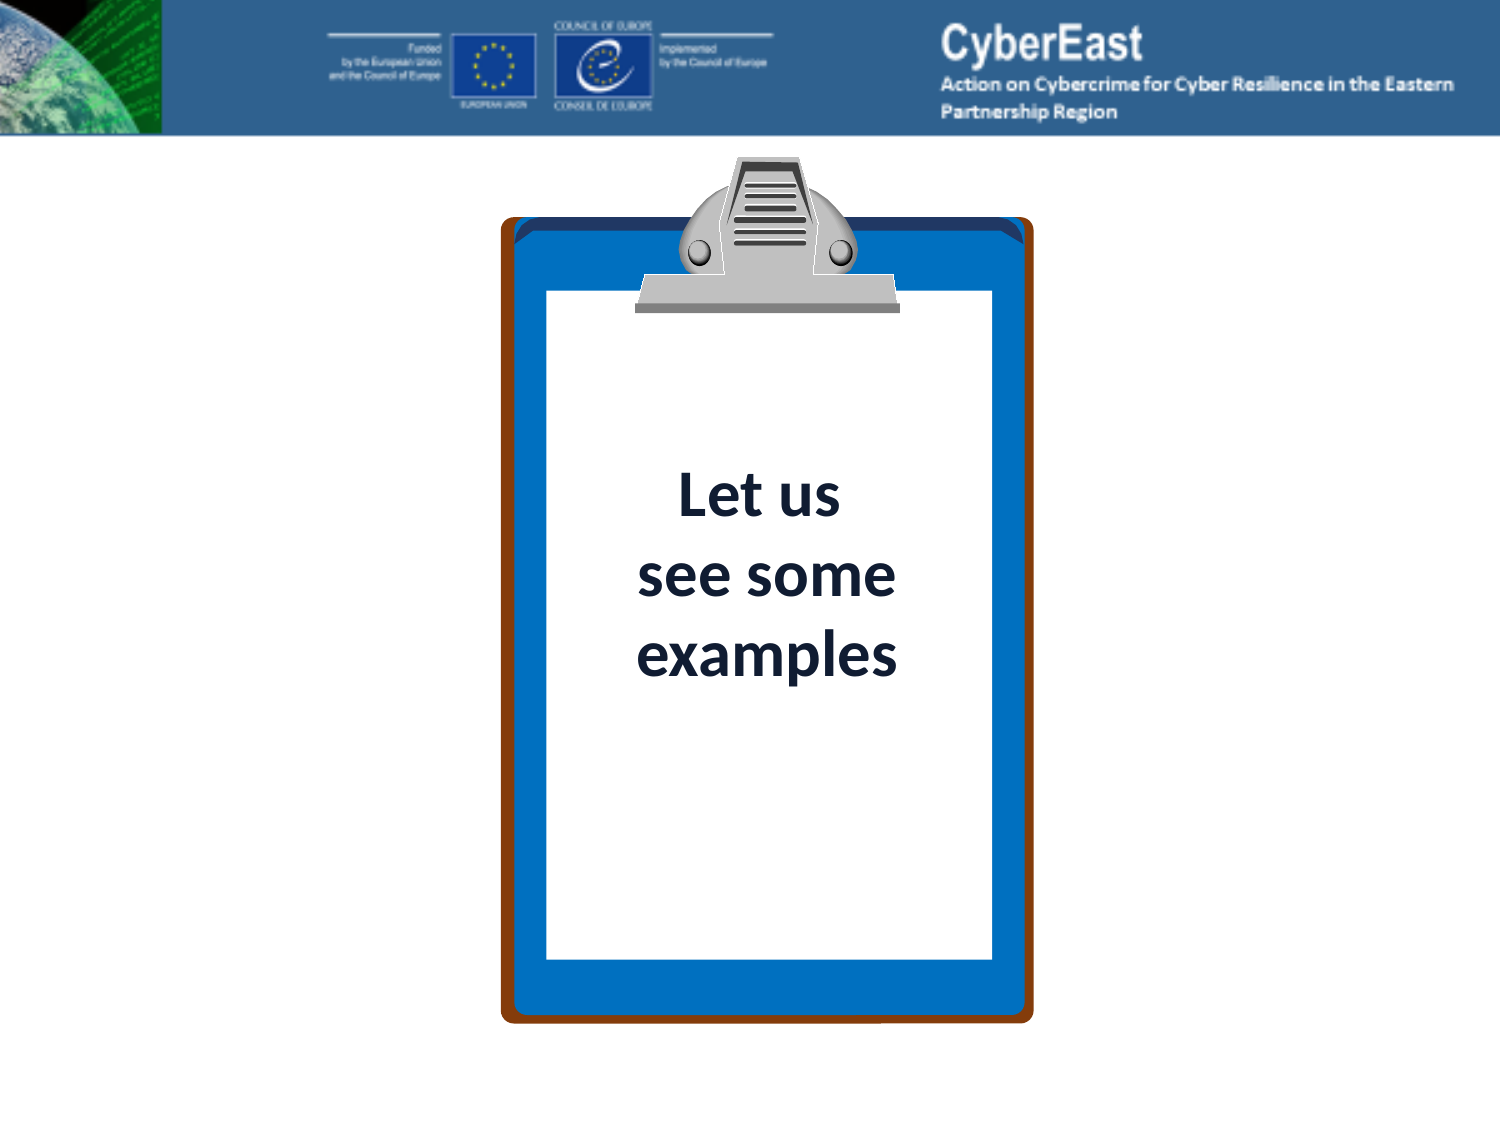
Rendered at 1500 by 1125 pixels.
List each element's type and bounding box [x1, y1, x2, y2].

text_box [500, 156, 1035, 1025]
picture [0, 0, 1500, 1125]
